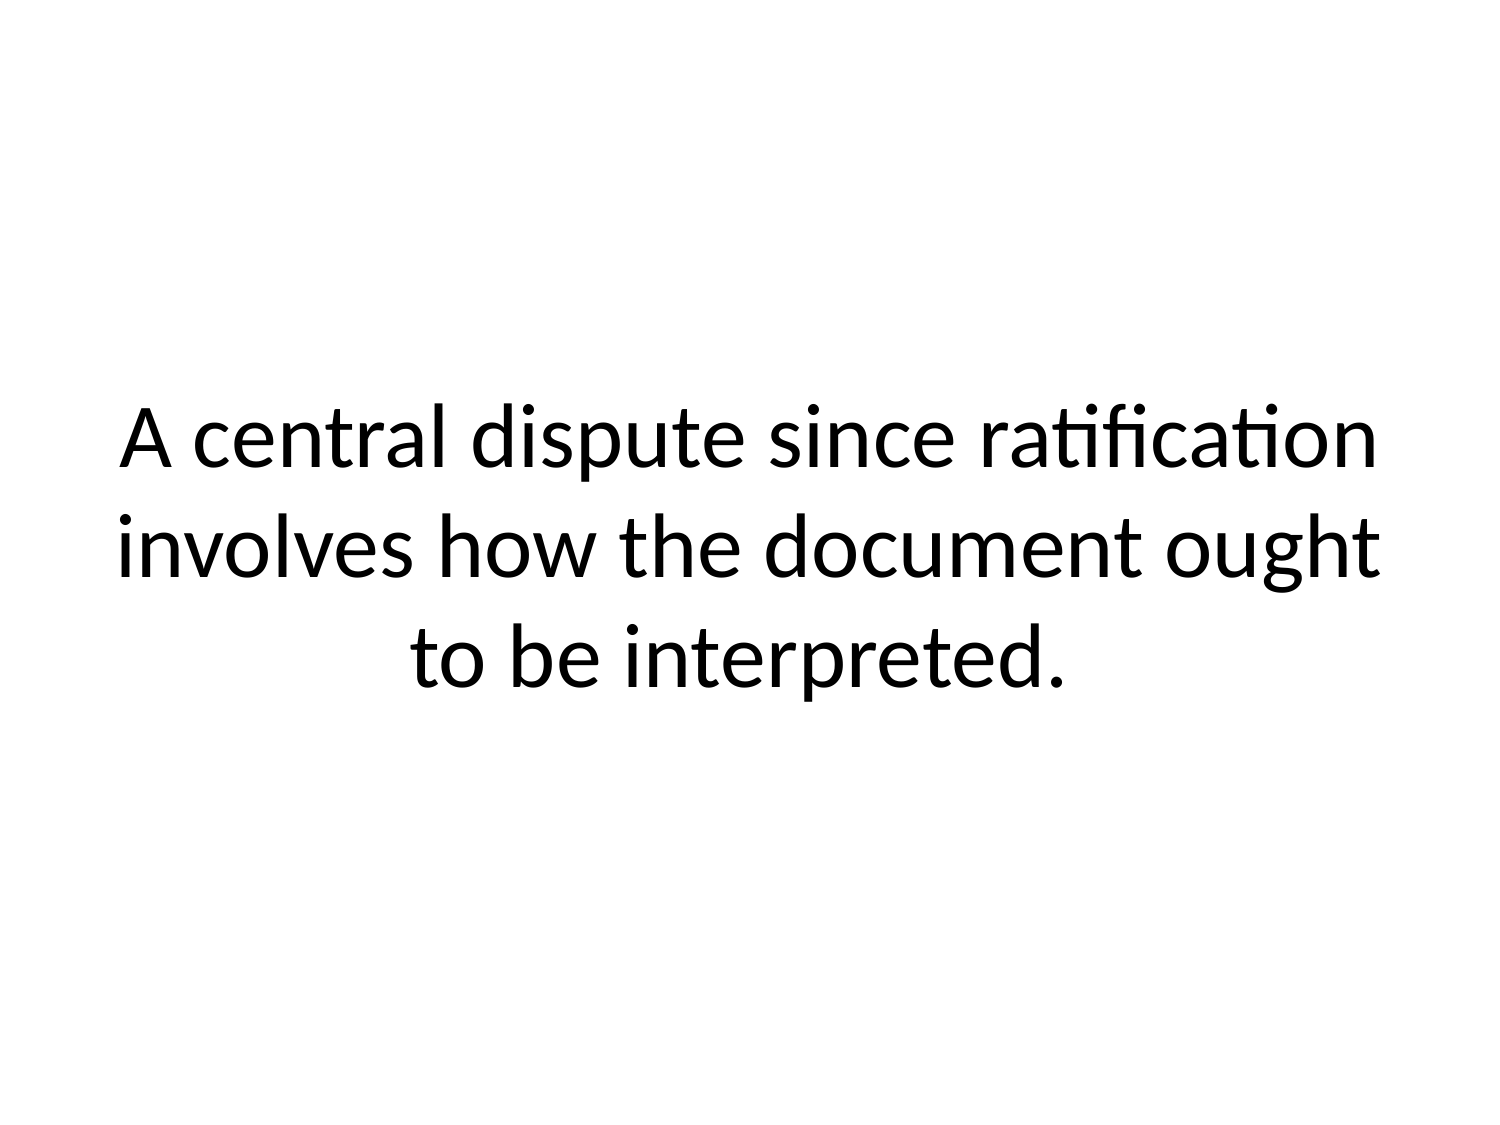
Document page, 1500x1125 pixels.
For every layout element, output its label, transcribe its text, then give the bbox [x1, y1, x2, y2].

title A central dispute since ratification involves how the document ought to be interpreted. [75, 45, 1425, 1038]
